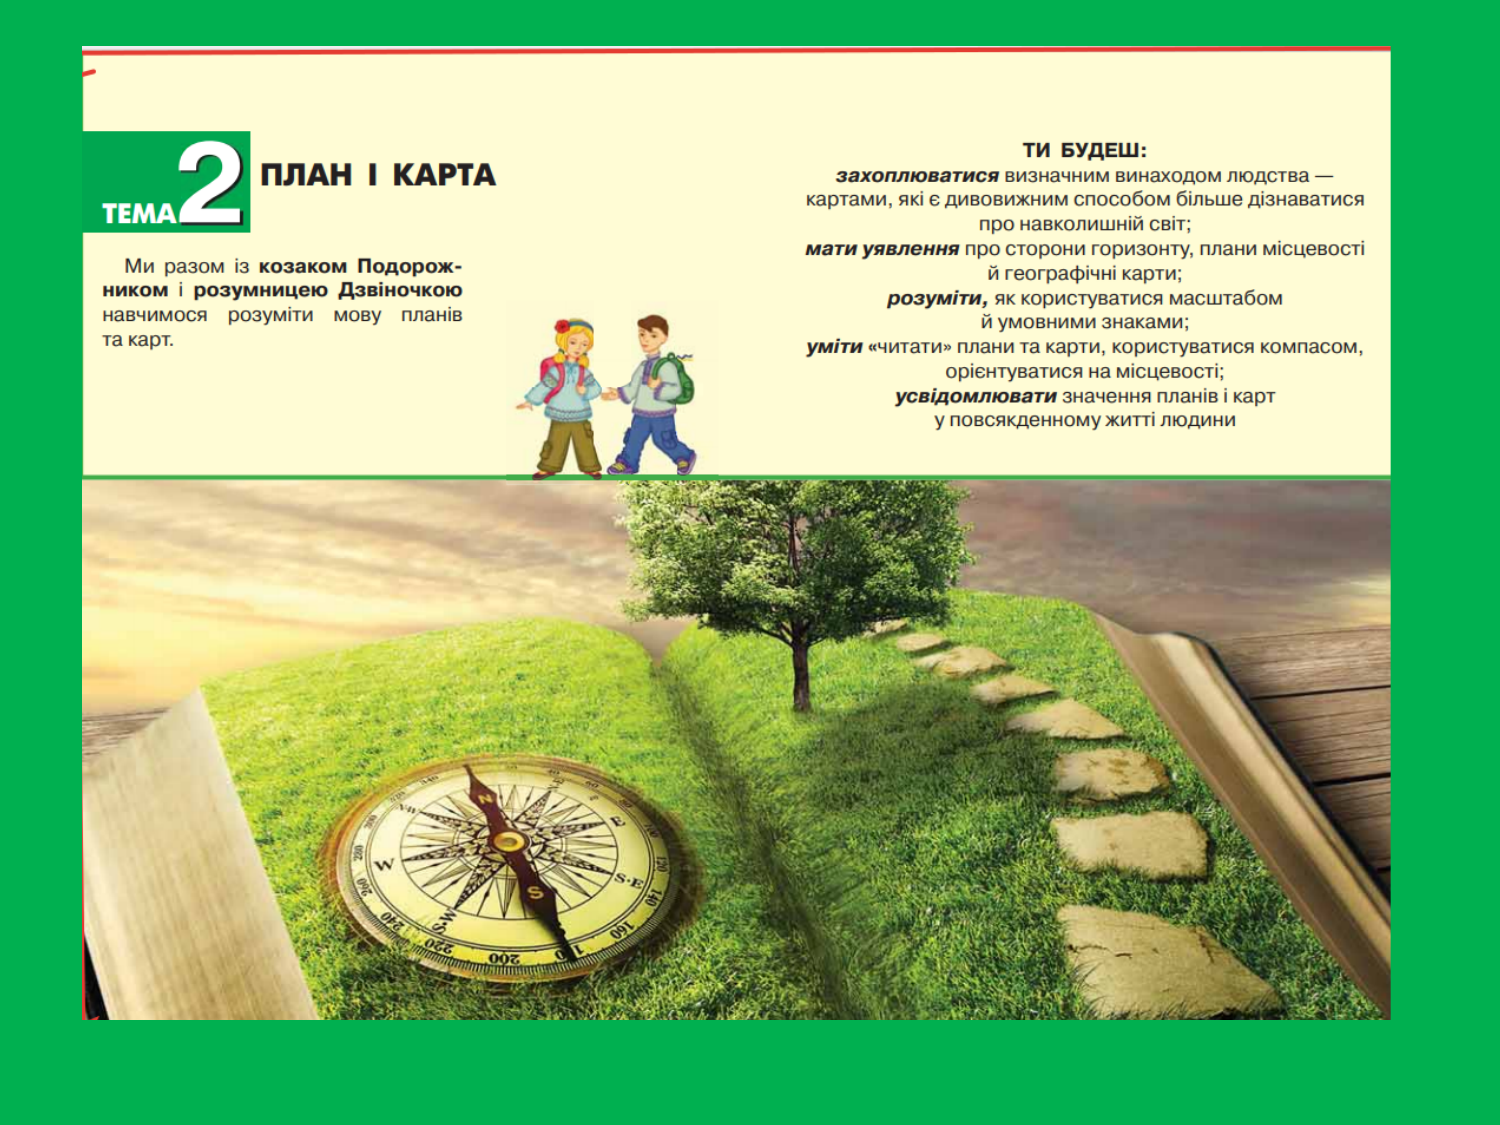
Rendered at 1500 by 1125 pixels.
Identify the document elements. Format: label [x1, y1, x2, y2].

picture [81, 46, 1391, 1020]
